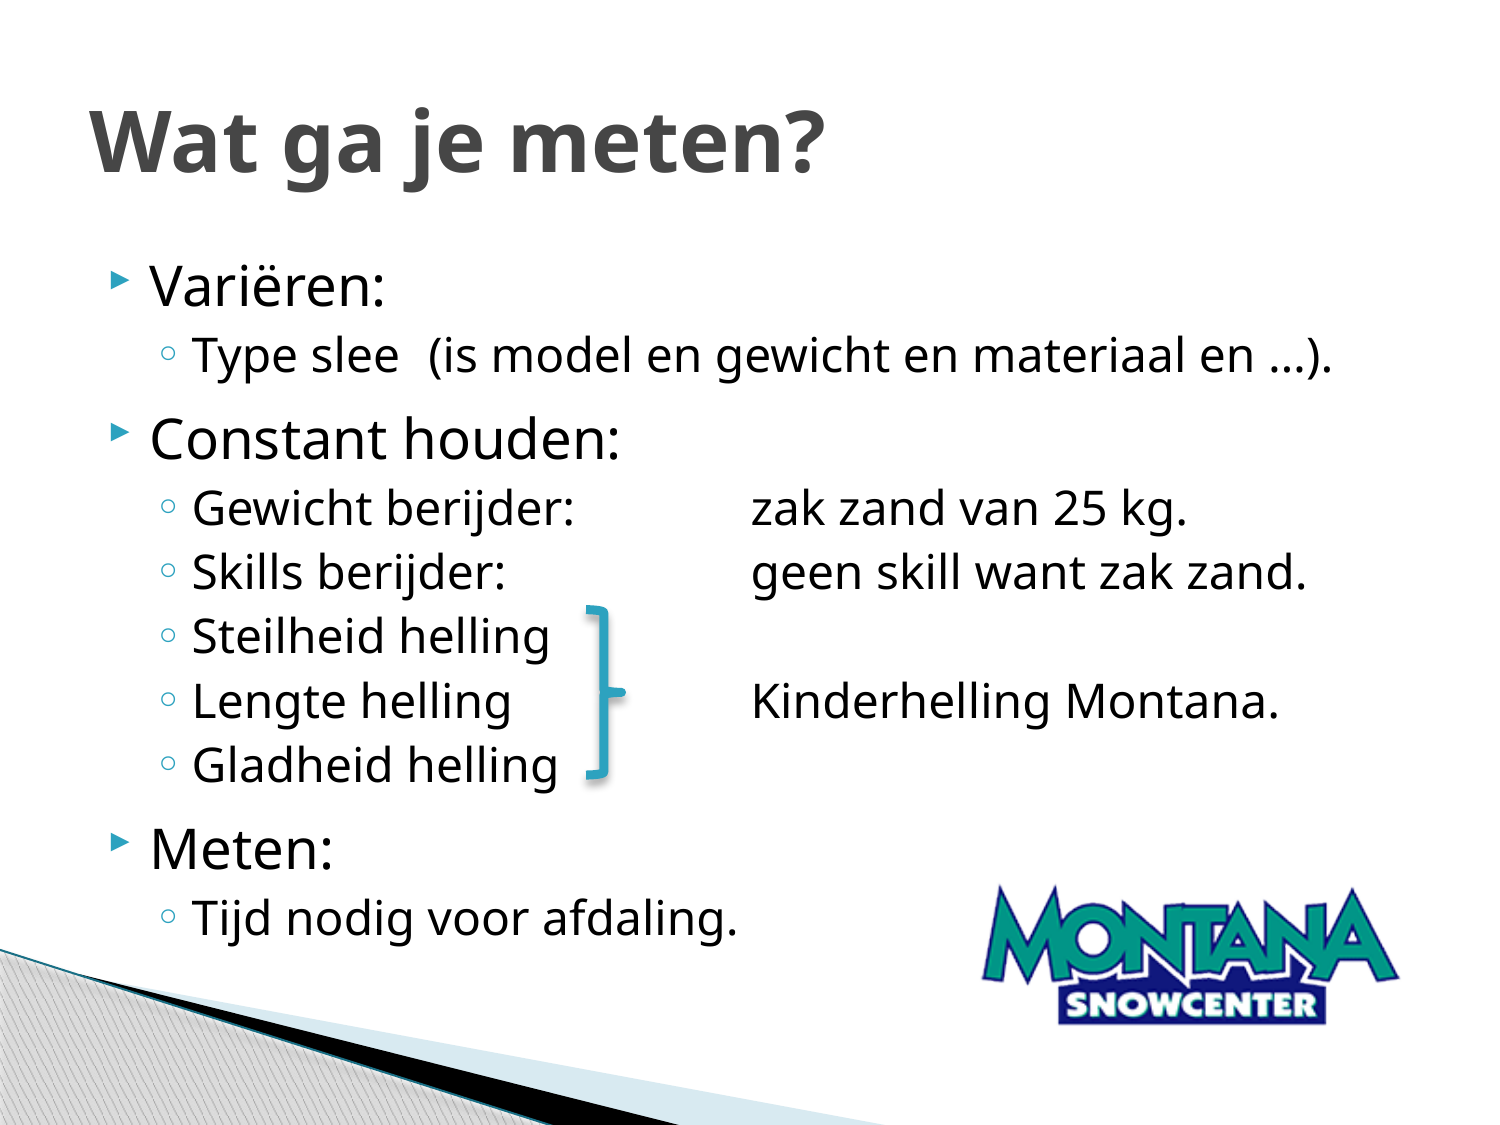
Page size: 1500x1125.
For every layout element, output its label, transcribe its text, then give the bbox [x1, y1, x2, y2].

text_box (is model en gewicht en materiaal en …). [413, 303, 1388, 422]
list Variëren: Type slee Constant houden: Gewicht berijder: zak zand van 25 kg. Skills berijder: geen skill want zak zand. Steilheid helling Lengte helling Kinderhelling Montana. Gladheid helling Meten: Tijd nodig voor afdaling. [75, 243, 1425, 1083]
title Wat ga je meten? [75, 45, 1425, 233]
picture [976, 881, 1407, 1031]
text_box [585, 605, 627, 780]
